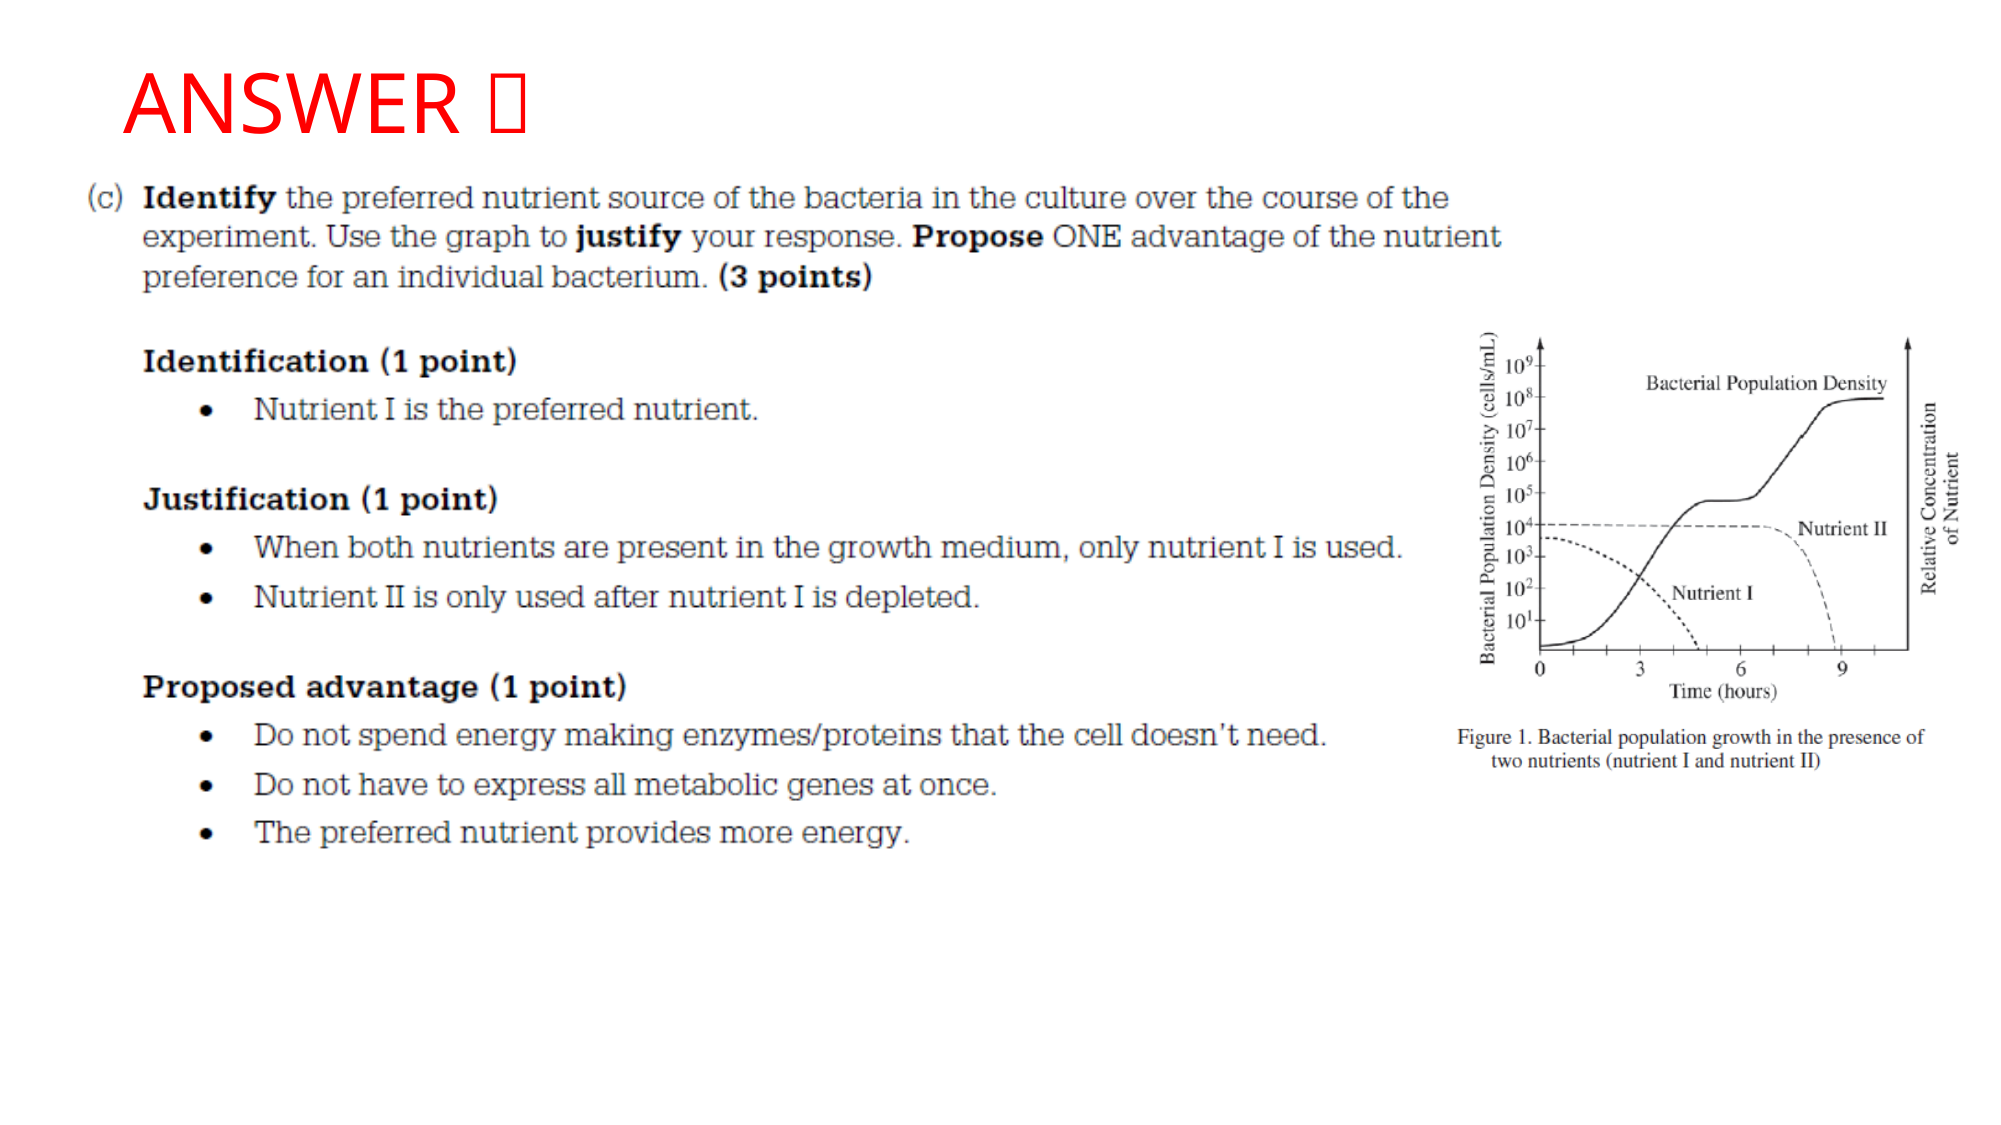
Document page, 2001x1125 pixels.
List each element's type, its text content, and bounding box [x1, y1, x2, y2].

text_box ANSWER  [108, 53, 610, 159]
picture [66, 159, 1974, 869]
